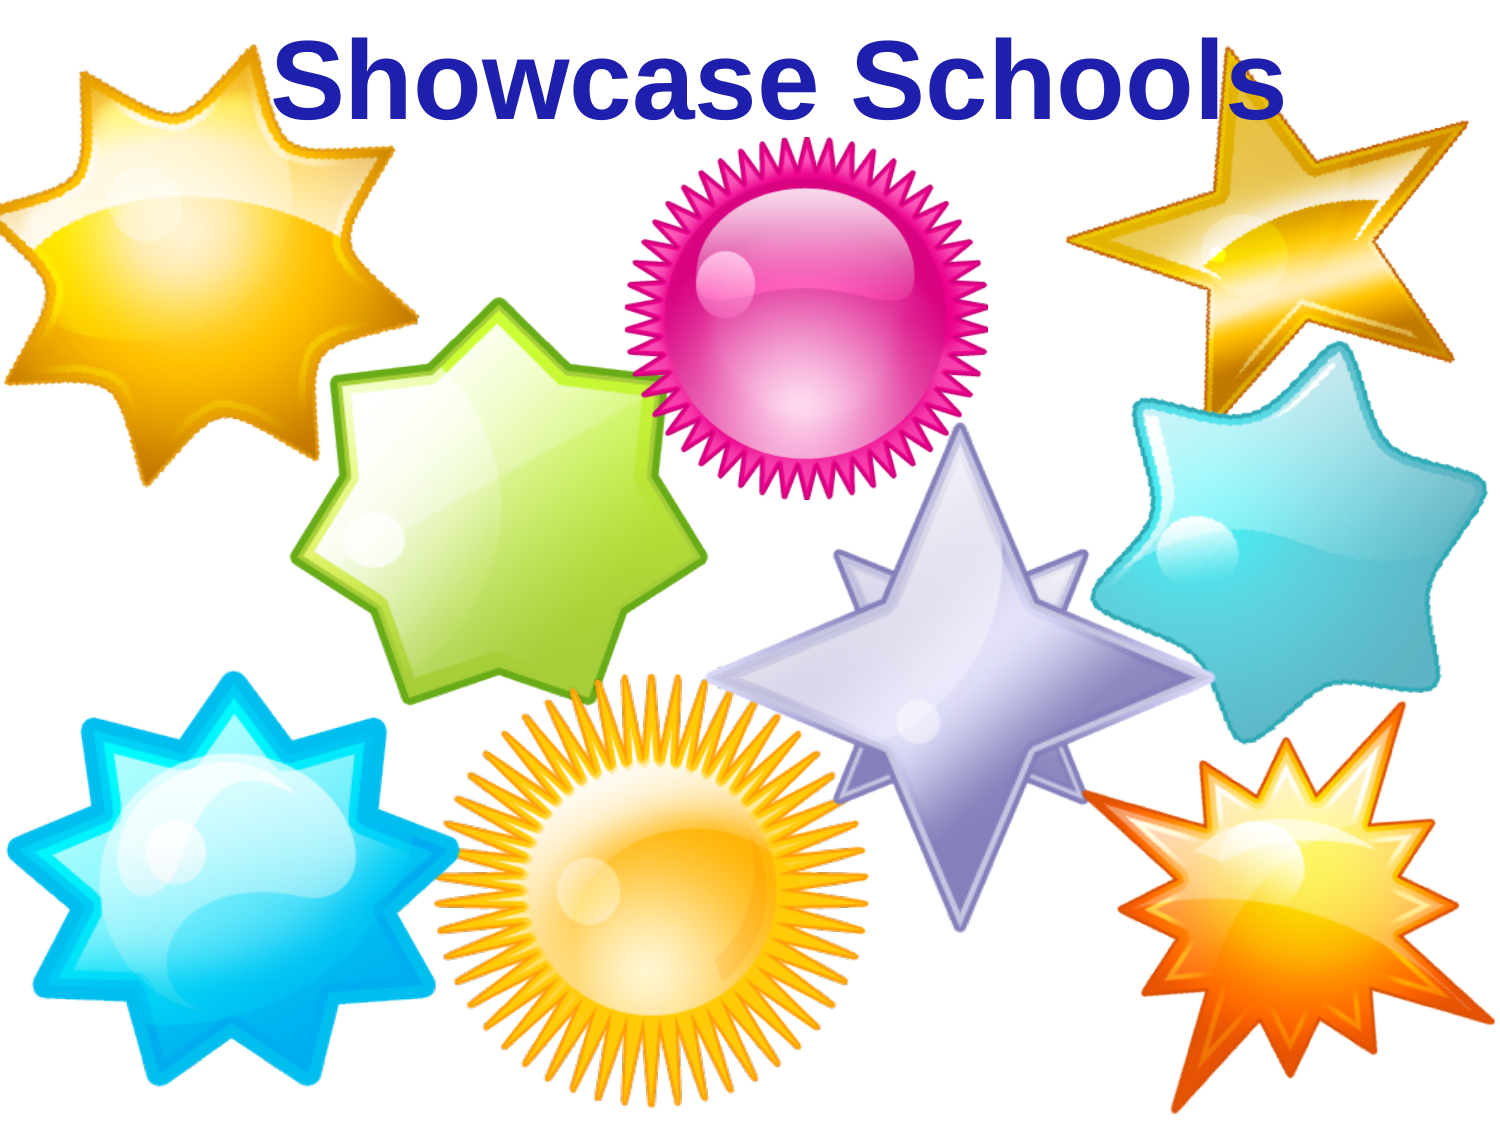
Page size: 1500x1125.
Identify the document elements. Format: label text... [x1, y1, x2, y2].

text_box Showcase Schools [255, 0, 1304, 150]
picture [0, 0, 1500, 1125]
